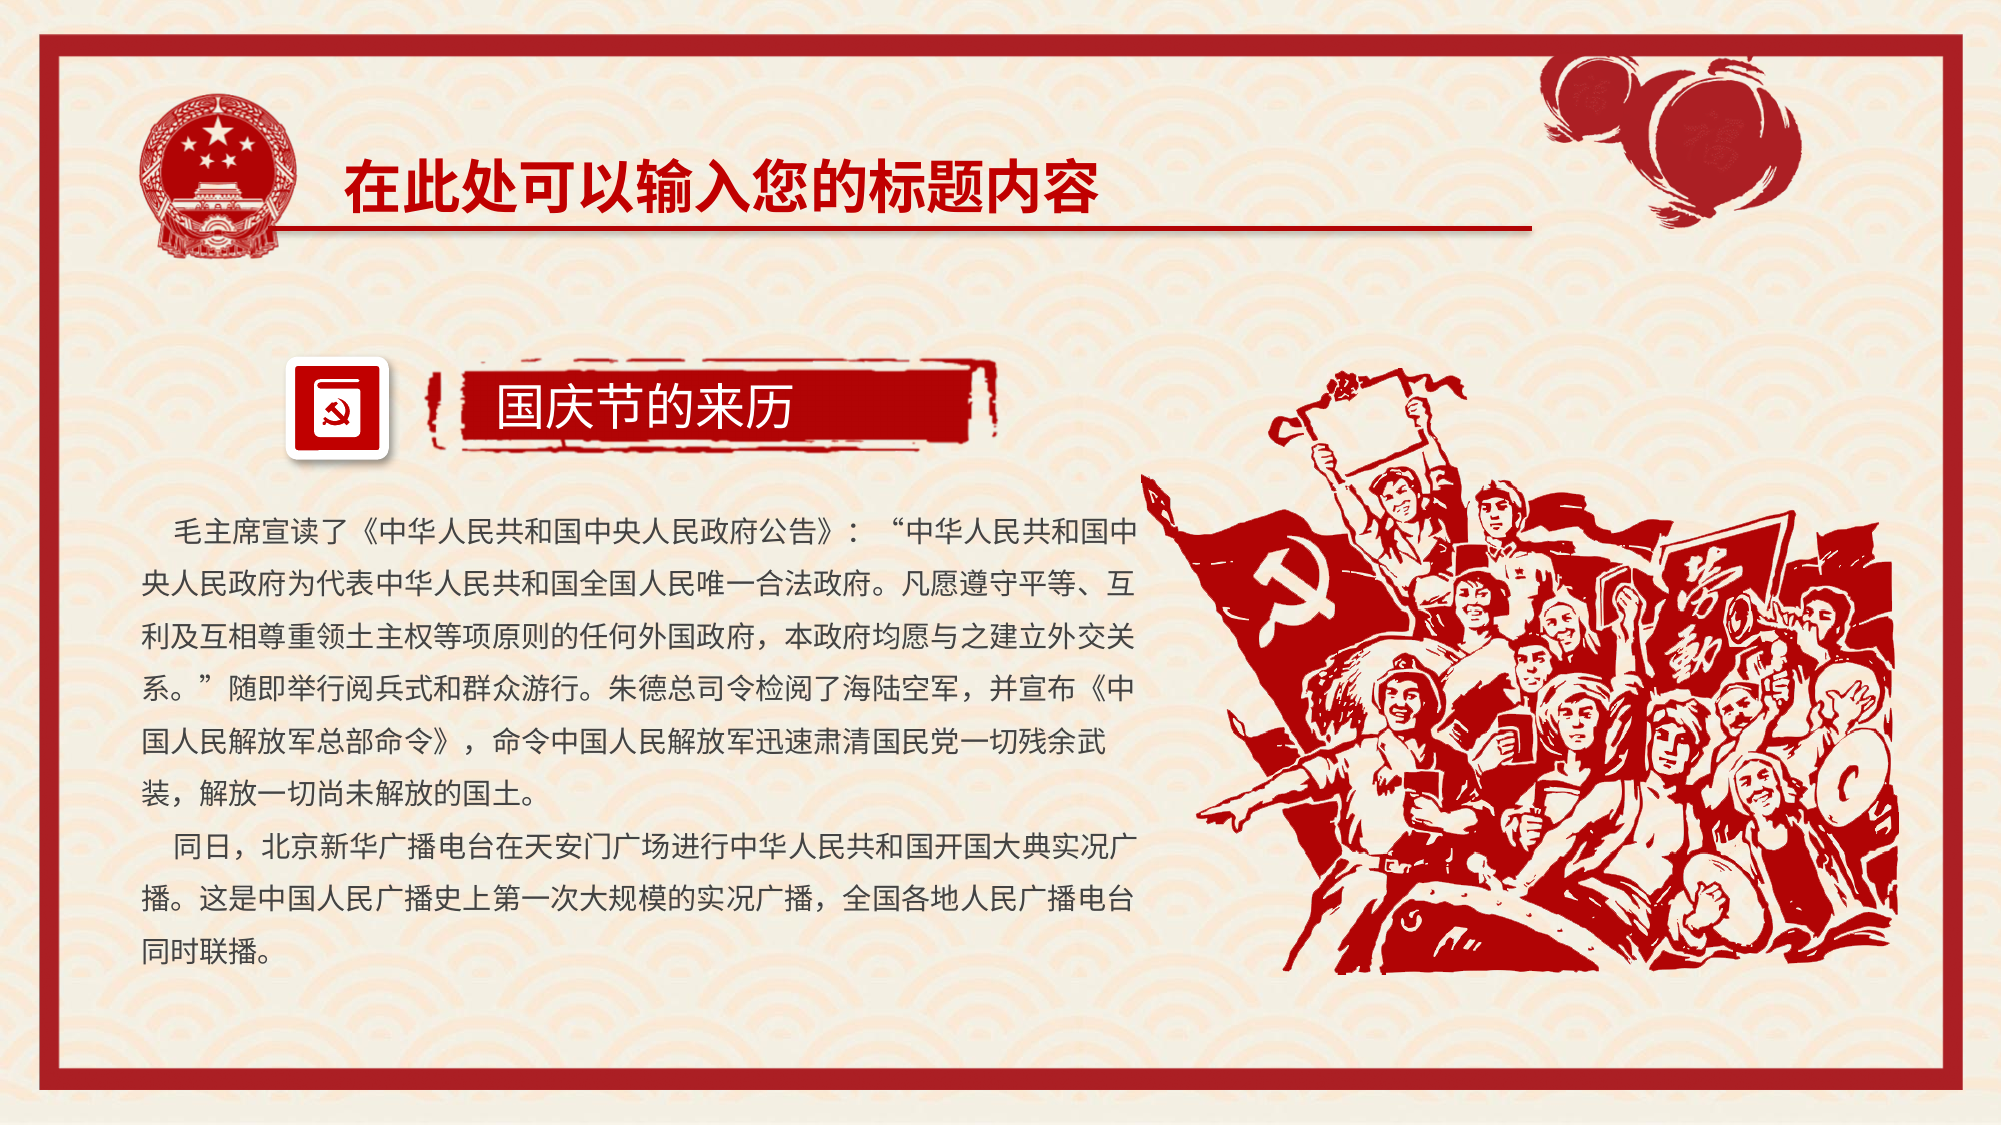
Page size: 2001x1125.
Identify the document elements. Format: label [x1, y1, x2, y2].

text_box [407, 349, 1004, 463]
picture [0, 0, 2001, 1125]
